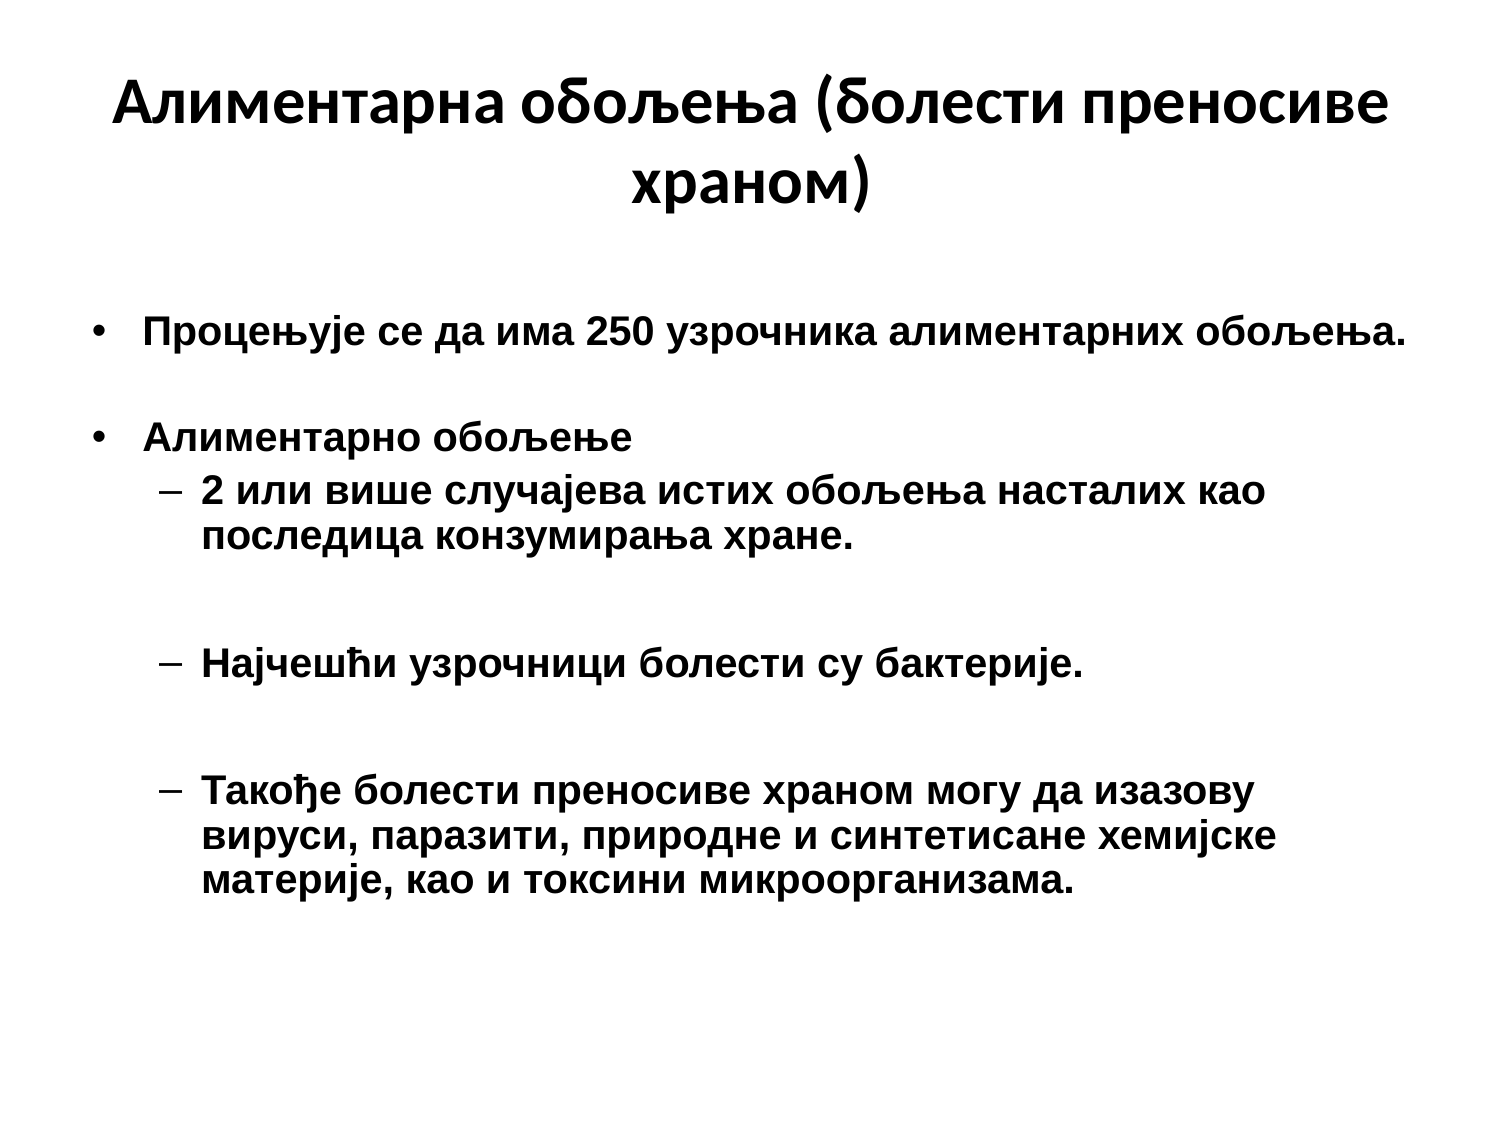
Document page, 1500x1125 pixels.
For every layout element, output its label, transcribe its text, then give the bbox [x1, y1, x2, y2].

title Алиментарна обољења (болести преносиве храном) [76, 42, 1428, 231]
list Процењује се да има 250 узрочника алиментарних обољења. Алиментарно обољење 2 или више случајева истих обољења насталих као последица конзумирања хране. Најчешћи узрочници болести су бактерије. Такође болести преносиве храном могу да изазову вируси, паразити, природне и синтетисане хемијске материје, као и токсини микроорганизама. [76, 302, 1428, 958]
